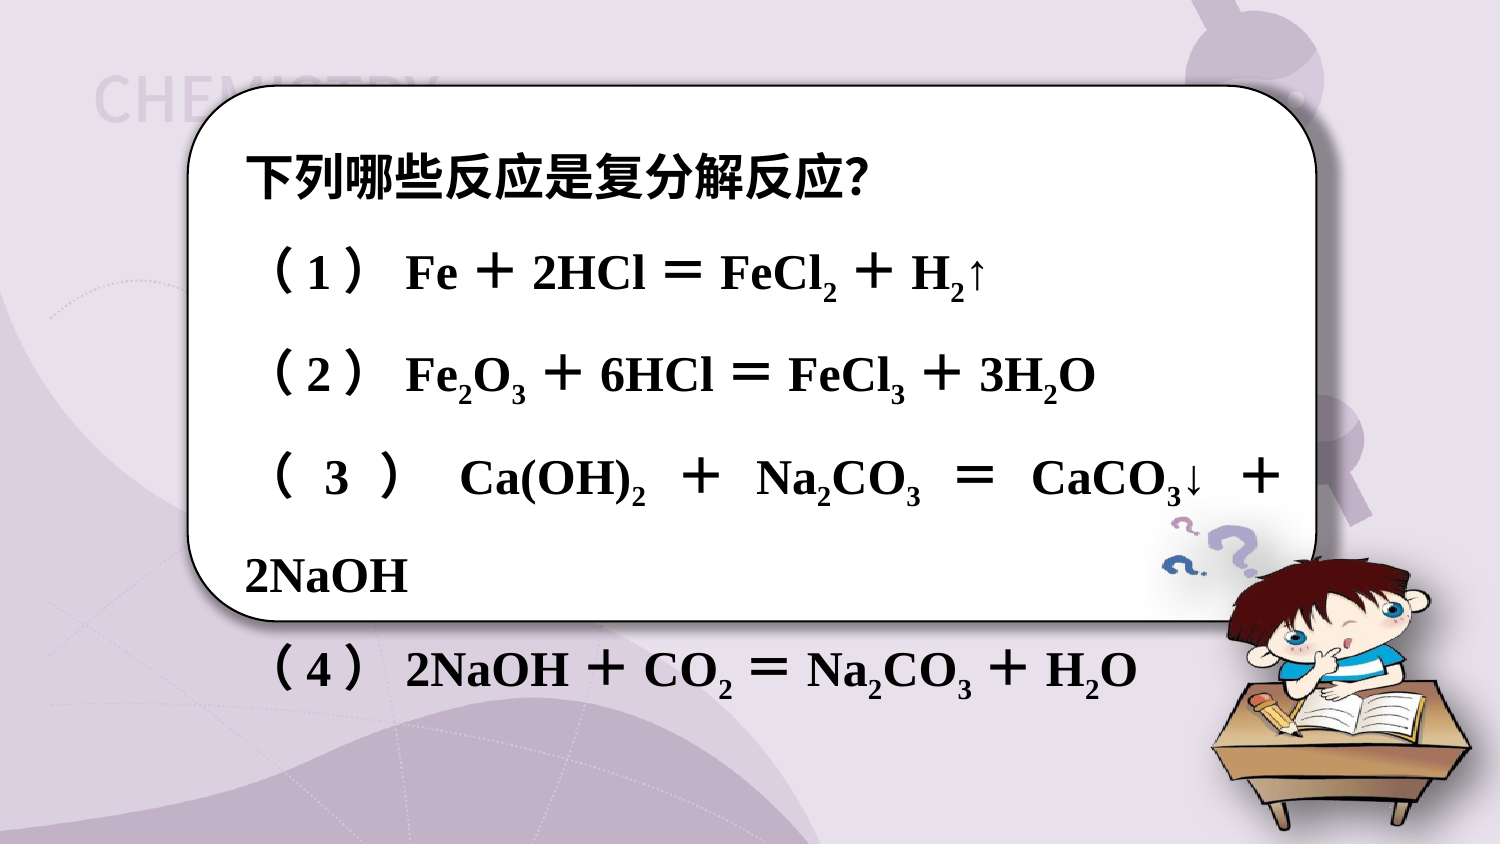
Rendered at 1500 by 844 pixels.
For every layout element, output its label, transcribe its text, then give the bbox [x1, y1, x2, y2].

text_box 下列哪些反应是复分解反应？ （1）Fe＋2HCl＝FeCl2＋H2↑ （2）Fe2O3＋6HCl＝FeCl3＋3H2O （3）Ca(OH)2＋Na2CO3＝CaCO3↓＋2NaOH （4）2NaOH＋CO2＝Na2CO3＋H2O [229, 108, 1313, 713]
text_box [186, 84, 1288, 609]
text_box [1313, 147, 1318, 490]
picture [0, 0, 1500, 844]
